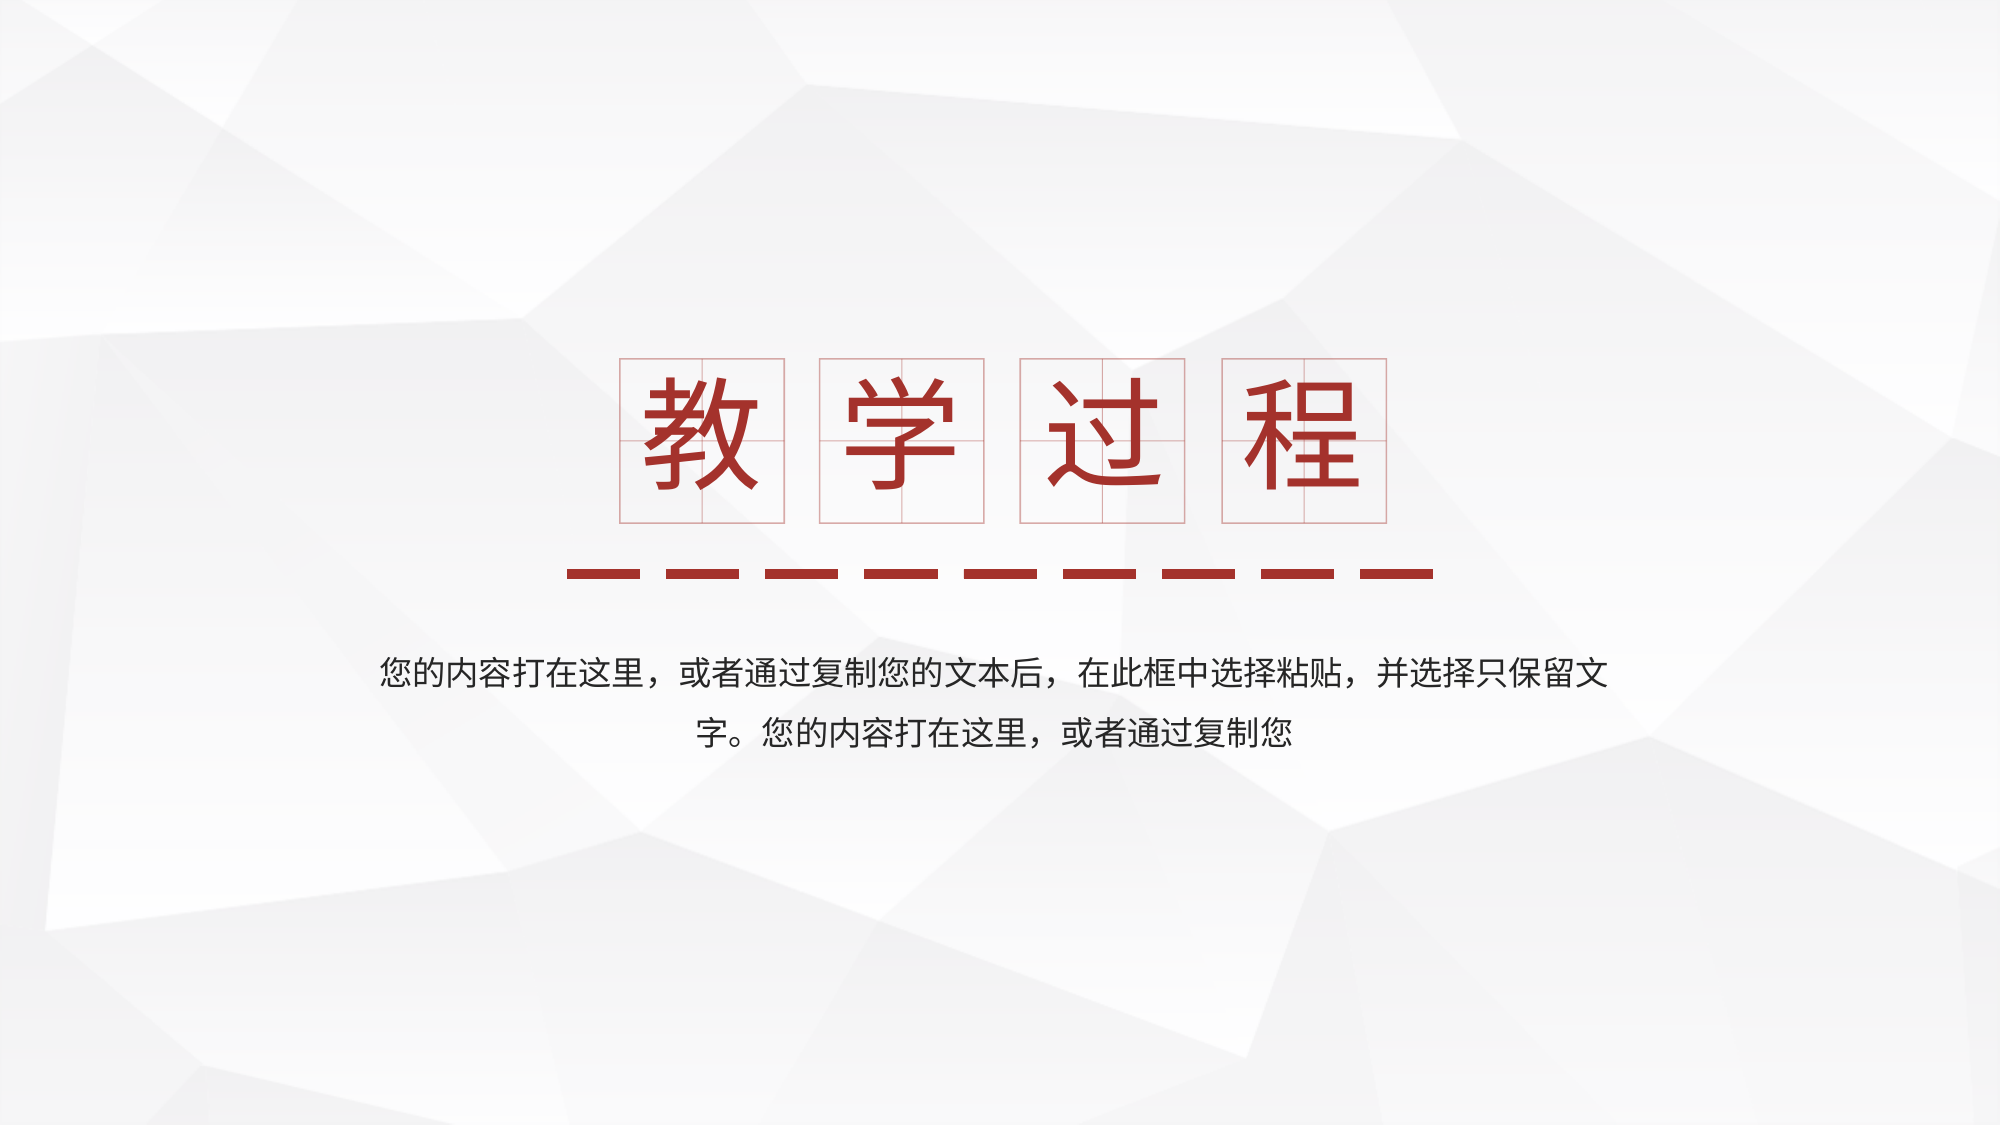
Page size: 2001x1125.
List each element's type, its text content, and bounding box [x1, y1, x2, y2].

text_box [864, 569, 938, 579]
text_box [1062, 569, 1136, 579]
text_box [566, 569, 640, 579]
text_box 您的内容打在这里，或者通过复制您的文本后，在此框中选择粘贴，并选择只保留文字。您的内容打在这里，或者通过复制您 [350, 624, 1639, 760]
text_box [1019, 513, 1101, 524]
text_box [903, 513, 985, 524]
text_box [703, 513, 785, 524]
text_box [665, 569, 740, 579]
text_box [1260, 569, 1334, 579]
text_box [1103, 513, 1186, 524]
text_box [1161, 569, 1235, 579]
text_box [764, 569, 839, 579]
text_box 教 [603, 350, 801, 513]
text_box [1221, 513, 1303, 524]
text_box [1305, 513, 1387, 524]
picture [0, 0, 2000, 1125]
text_box 过 [1005, 350, 1204, 513]
text_box [963, 569, 1037, 579]
text_box 程 [1204, 350, 1402, 513]
text_box [819, 513, 901, 524]
text_box [619, 513, 701, 524]
text_box 学 [801, 350, 1000, 513]
text_box [1359, 569, 1434, 579]
